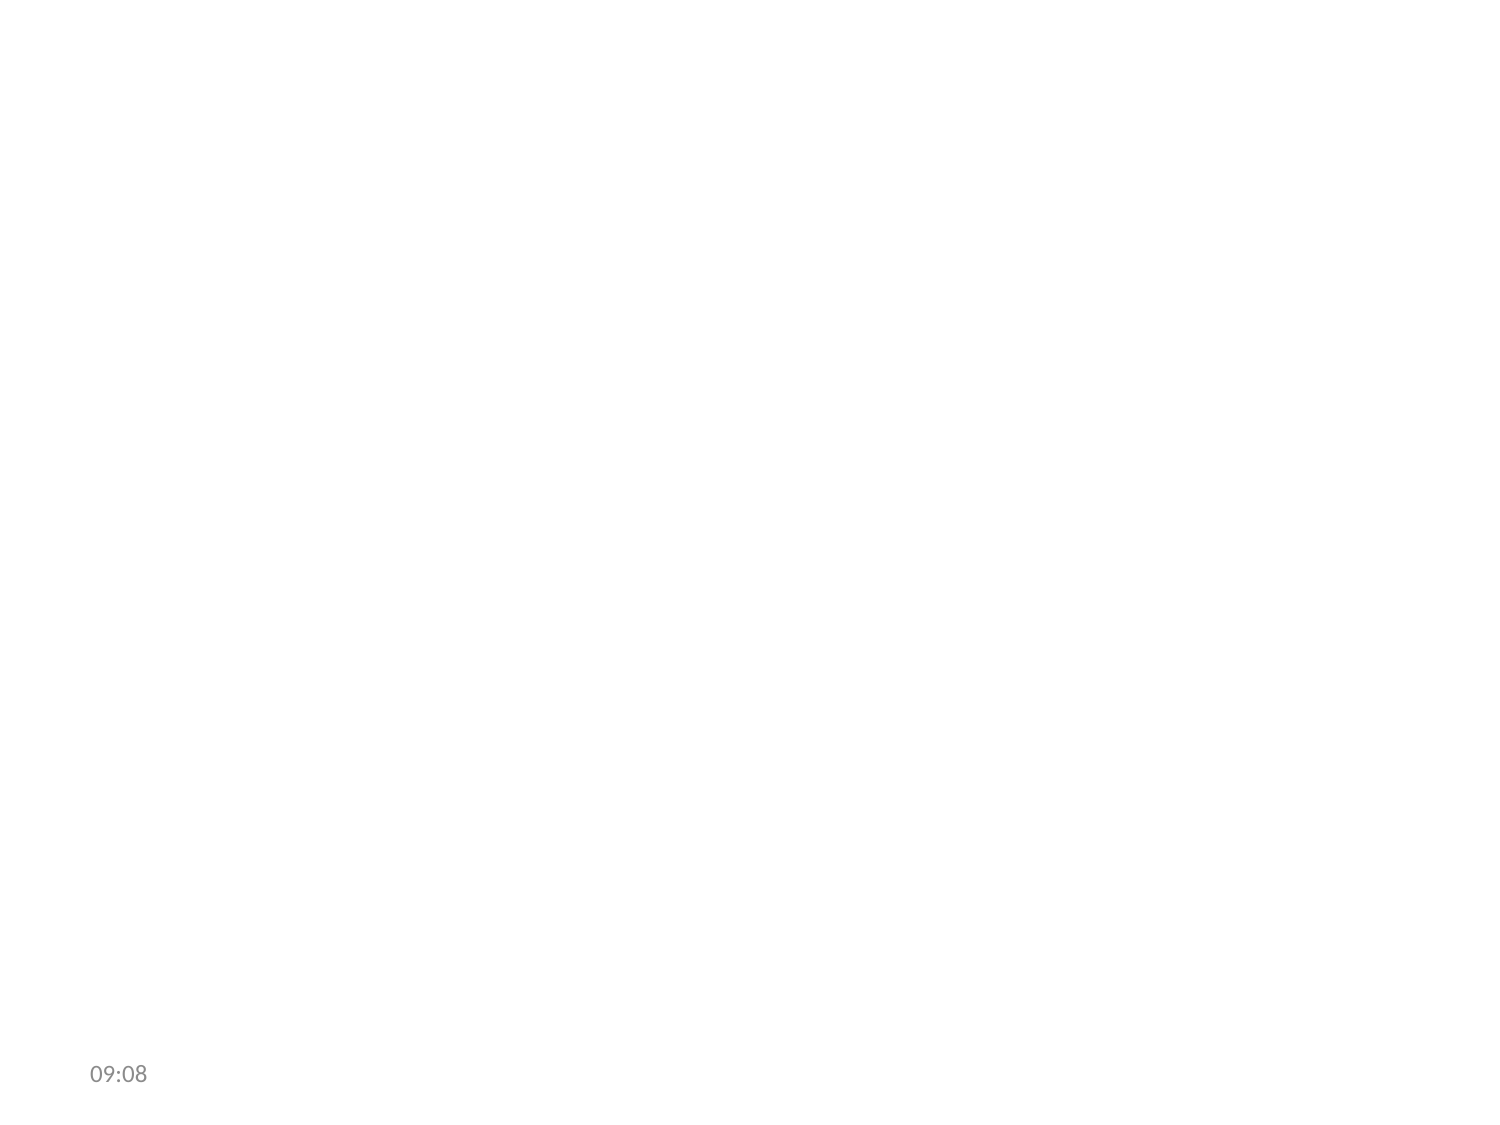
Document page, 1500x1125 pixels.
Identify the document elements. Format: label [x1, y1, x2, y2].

slide_number [75, 1042, 425, 1103]
